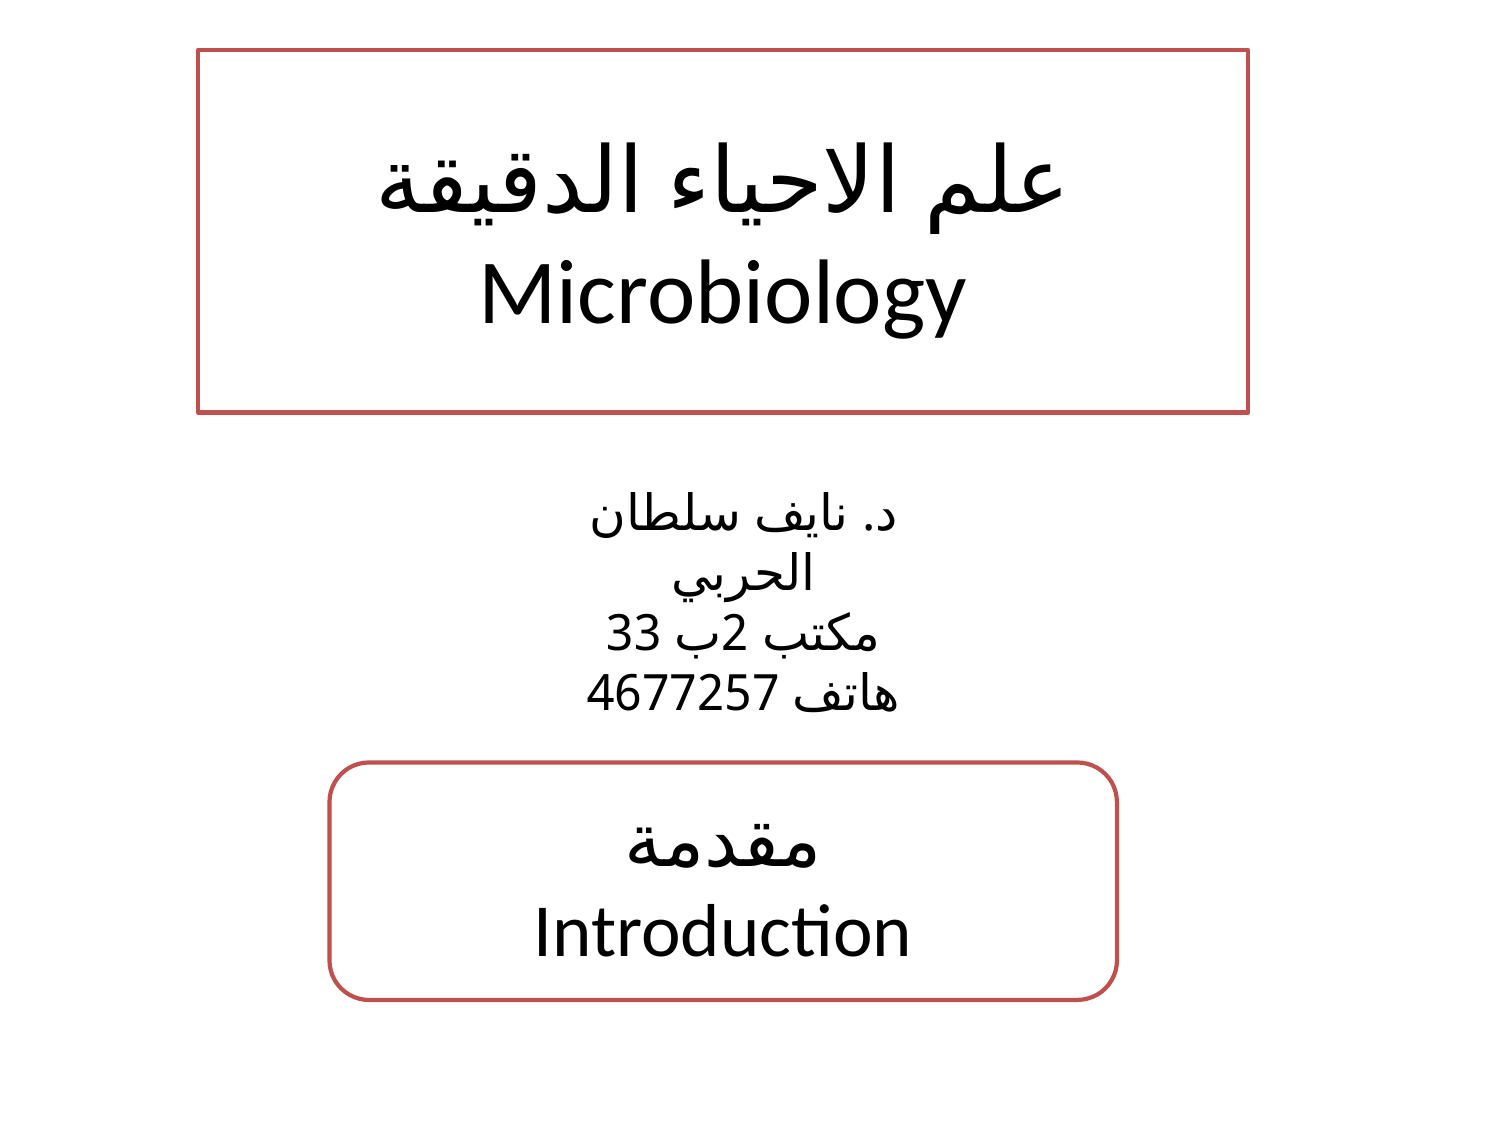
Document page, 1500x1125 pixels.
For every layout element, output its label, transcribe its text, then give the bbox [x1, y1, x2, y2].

subtitle علم الاحياء الدقيقة Microbiology [196, 48, 1250, 415]
text_box مقدمة Introduction [327, 760, 1120, 1003]
text_box د. نايف سلطان الحربي مكتب 2ب 33 هاتف 4677257 [510, 498, 977, 702]
